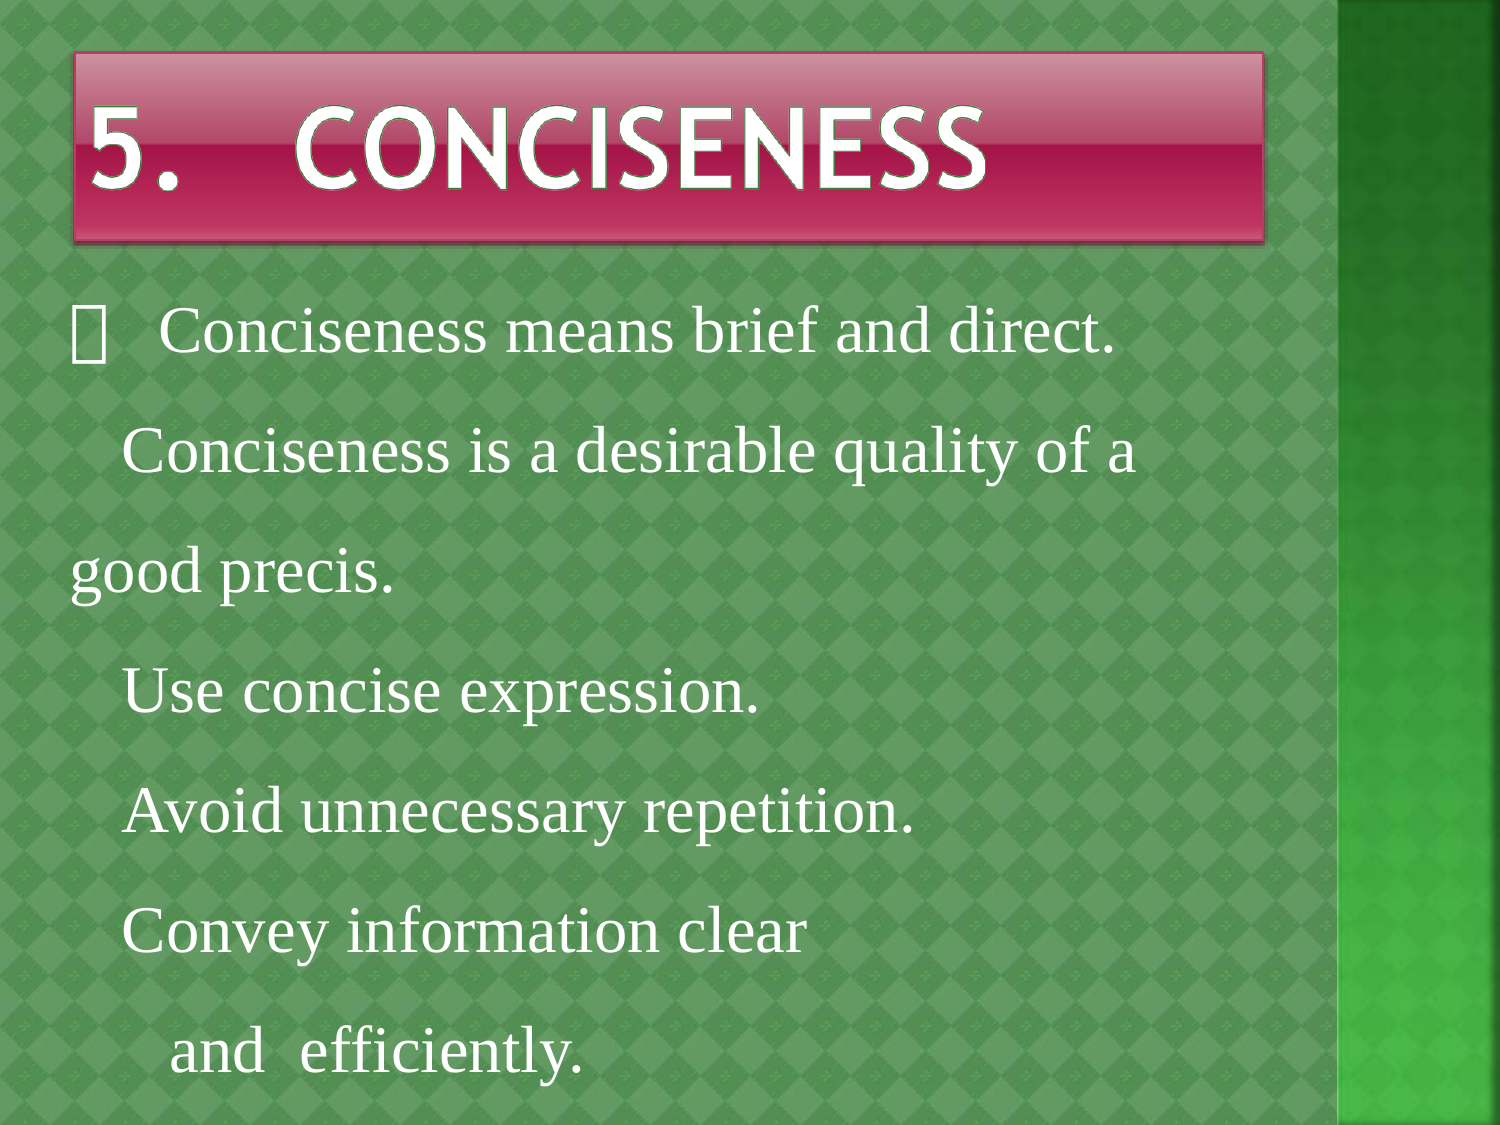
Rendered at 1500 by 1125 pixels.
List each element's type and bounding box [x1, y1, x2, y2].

text_box [0, 0, 1500, 1125]
